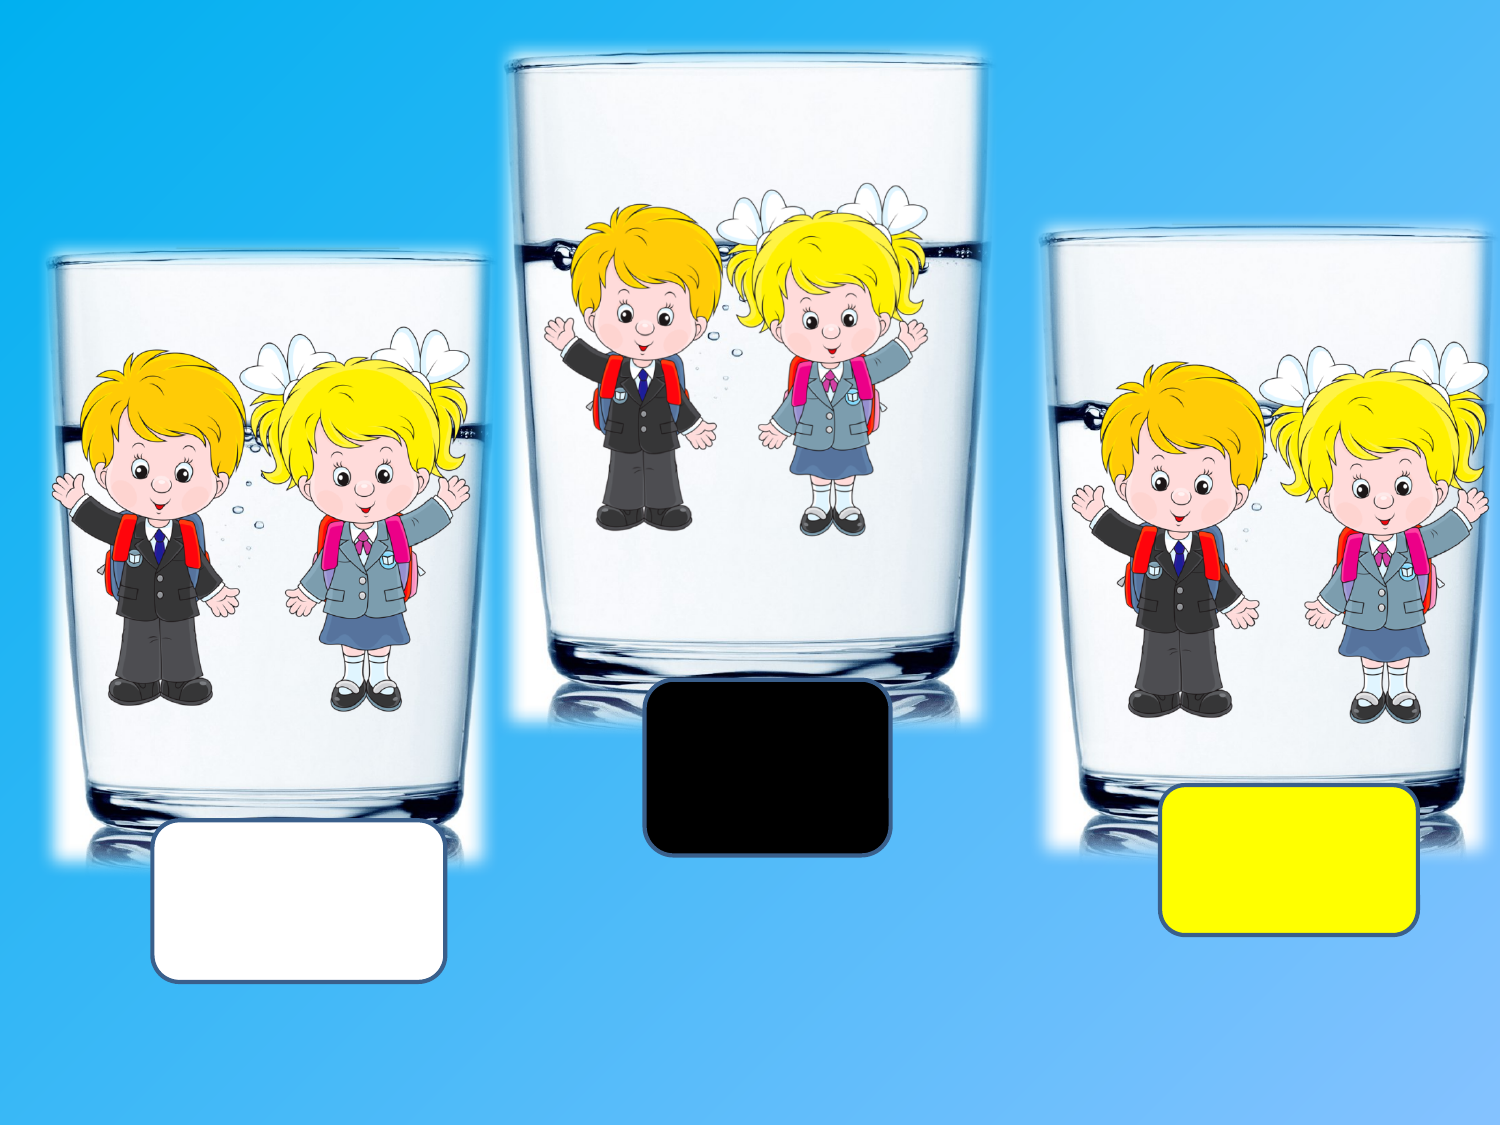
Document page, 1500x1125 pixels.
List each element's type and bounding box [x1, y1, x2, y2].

text_box [150, 887, 448, 985]
text_box [1157, 877, 1421, 938]
picture [1027, 210, 1500, 868]
text_box [642, 746, 893, 858]
picture [46, 316, 481, 718]
picture [491, 34, 999, 739]
list [34, 234, 500, 880]
